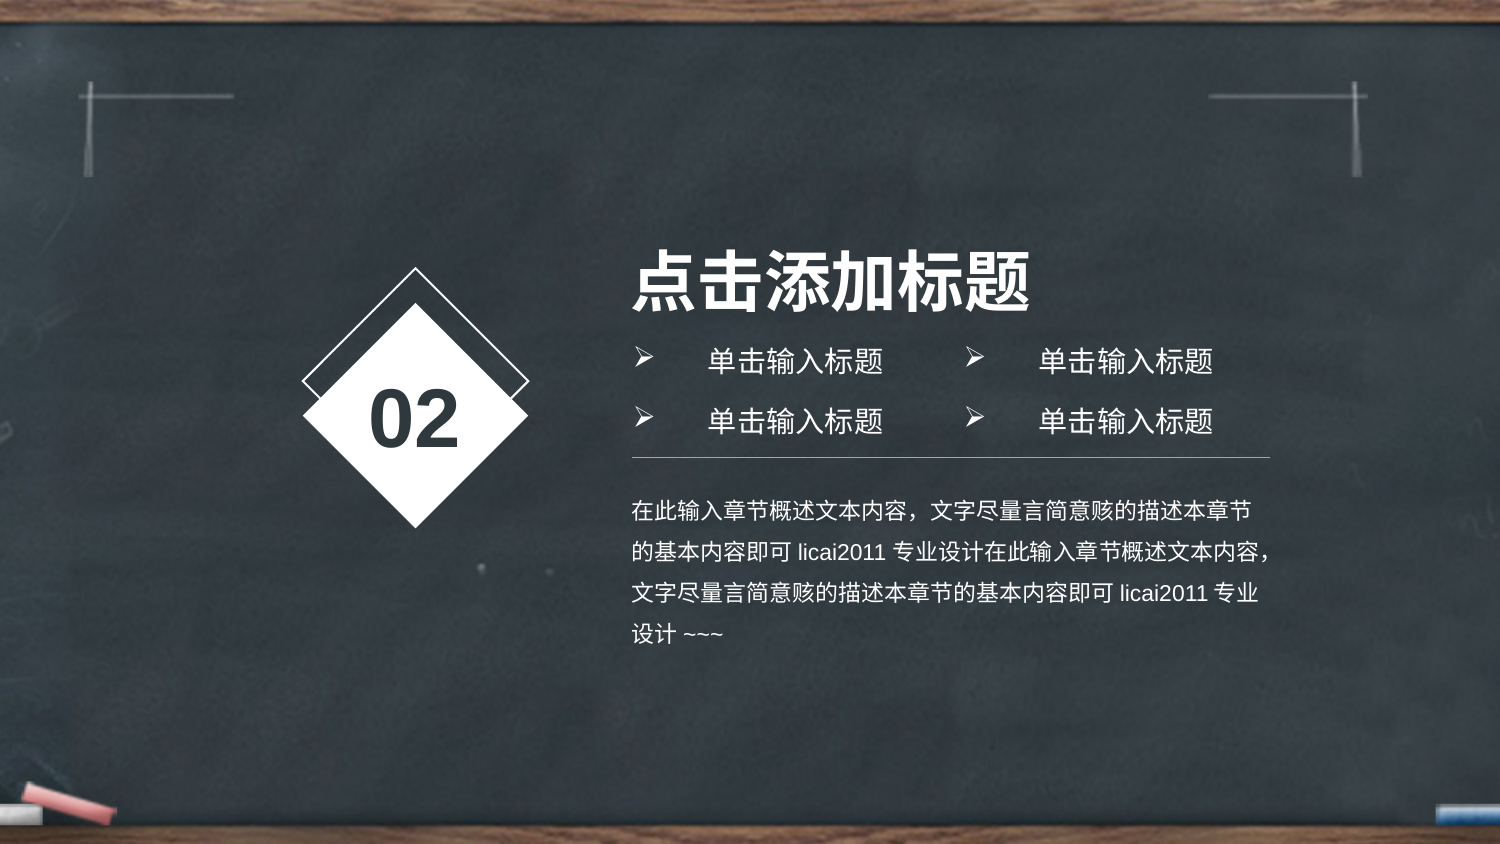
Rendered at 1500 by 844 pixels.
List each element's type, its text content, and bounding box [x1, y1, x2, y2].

text_box 单击输入标题 [948, 395, 1230, 446]
text_box 点击添加标题 [615, 232, 1047, 328]
text_box 在此输入章节概述文本内容，文字尽量言简意赅的描述本章节的基本内容即可licai2011专业设计在此输入章节概述文本内容，文字尽量言简意赅的描述本章节的基本内容即可licai2011专业设计~~~ [616, 474, 1282, 655]
picture [0, 0, 1500, 844]
text_box [301, 266, 530, 398]
text_box [357, 472, 474, 530]
text_box [477, 362, 530, 469]
text_box [360, 301, 471, 356]
text_box 单击输入标题 [948, 335, 1230, 386]
text_box [301, 363, 353, 468]
text_box 02 [353, 356, 477, 472]
text_box 单击输入标题 [617, 335, 899, 386]
text_box 单击输入标题 [617, 395, 899, 446]
